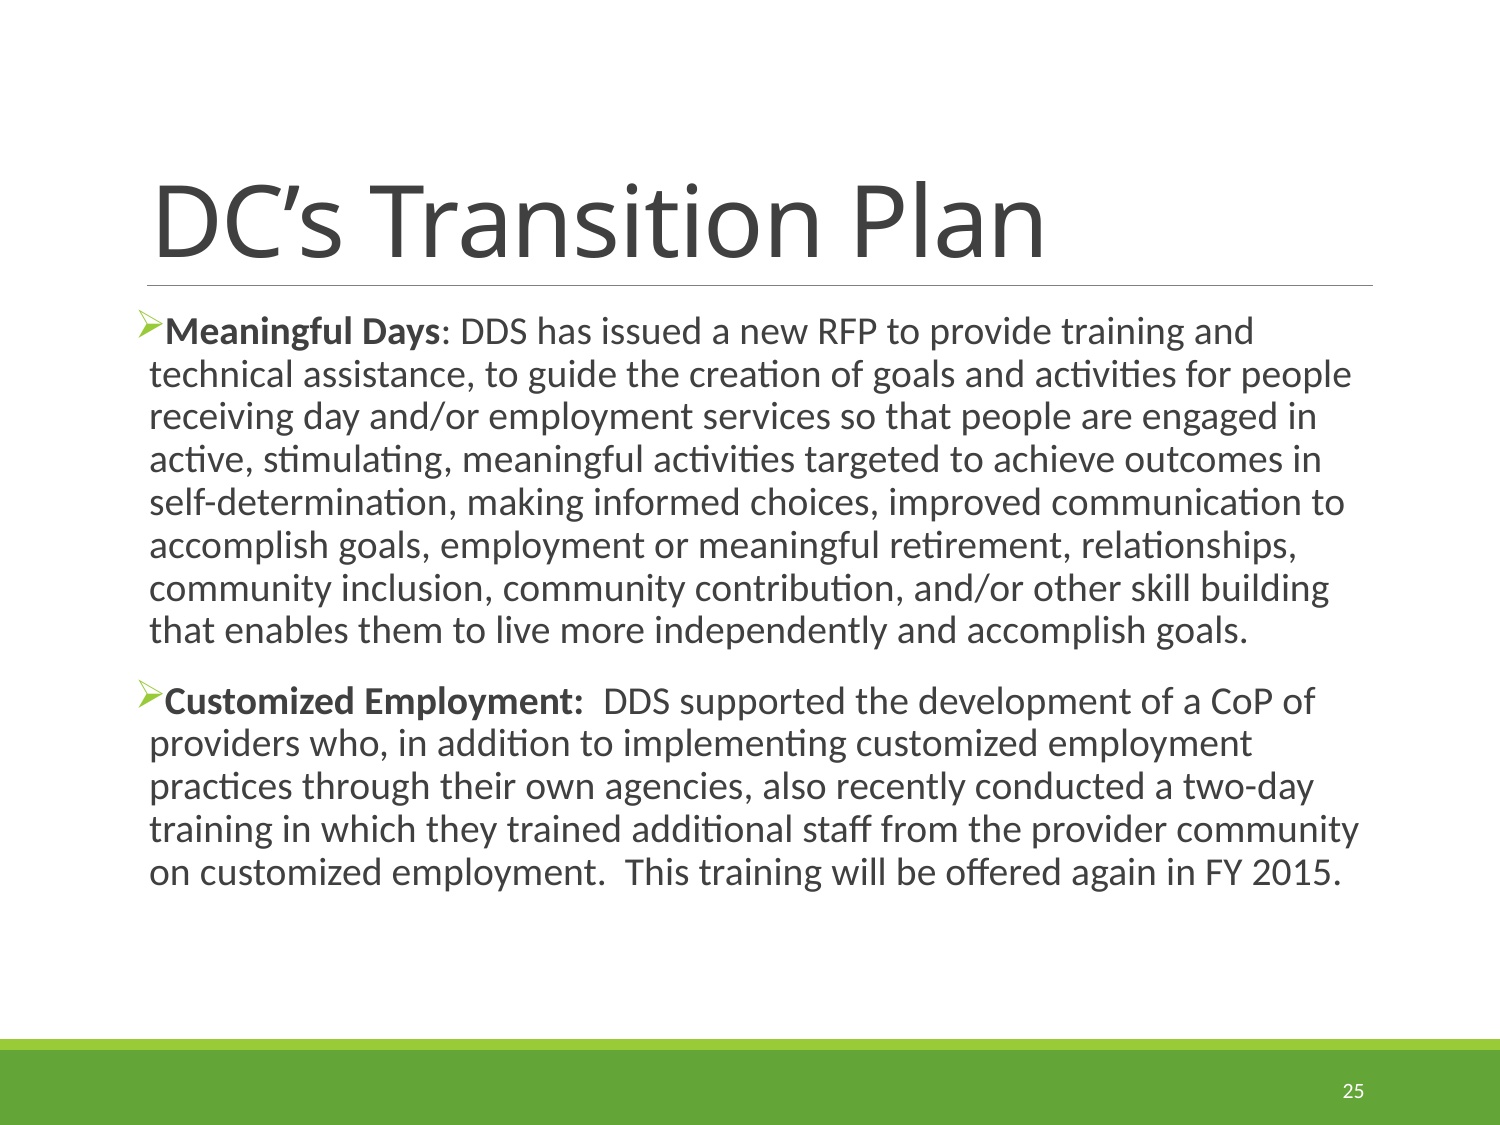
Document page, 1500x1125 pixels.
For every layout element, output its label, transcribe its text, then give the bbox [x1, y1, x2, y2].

slide_number 25 [1218, 1059, 1380, 1120]
list Meaningful Days: DDS has issued a new RFP to provide training and technical assistance, to guide the creation of goals and activities for people receiving day and/or employment services so that people are engaged in active, stimulating, meaningful activities targeted to achieve outcomes in self-determination, making informed choices, improved communication to accomplish goals, employment or meaningful retirement, relationships, community inclusion, community contribution, and/or other skill building that enables them to live more independently and accomplish goals. Customized Employment: DDS supported the development of a CoP of providers who, in addition to implementing customized employment practices through their own agencies, also recently conducted a two-day training in which they trained additional staff from the provider community on customized employment. This training will be offered again in FY 2015. [135, 302, 1373, 963]
title DC’s Transition Plan [135, 47, 1373, 285]
